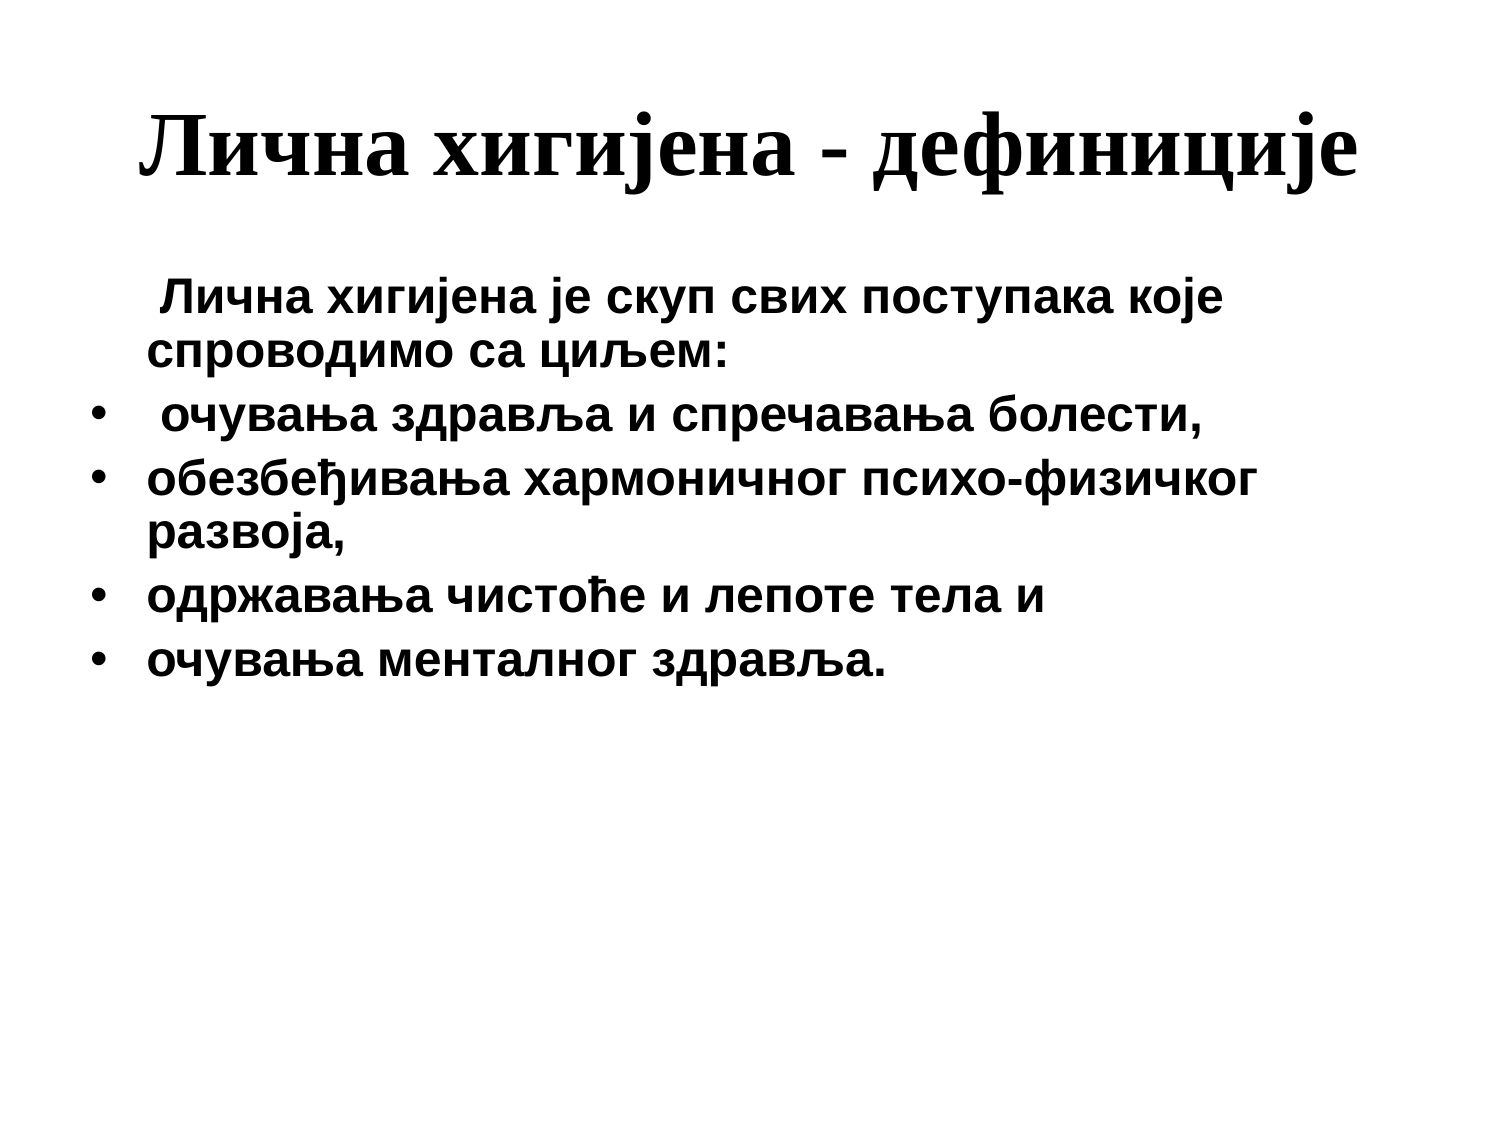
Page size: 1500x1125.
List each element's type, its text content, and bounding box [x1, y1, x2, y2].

title Лична хигијена - дефиниције [74, 44, 1426, 233]
list Лична хигијена је скуп свих поступака које спроводимо са циљем: очувања здравља и спречавања болести, обезбеђивања хармоничног психо-физичког развоја, одржавања чистоће и лепоте тела и очувања менталног здравља. [74, 262, 1426, 1006]
